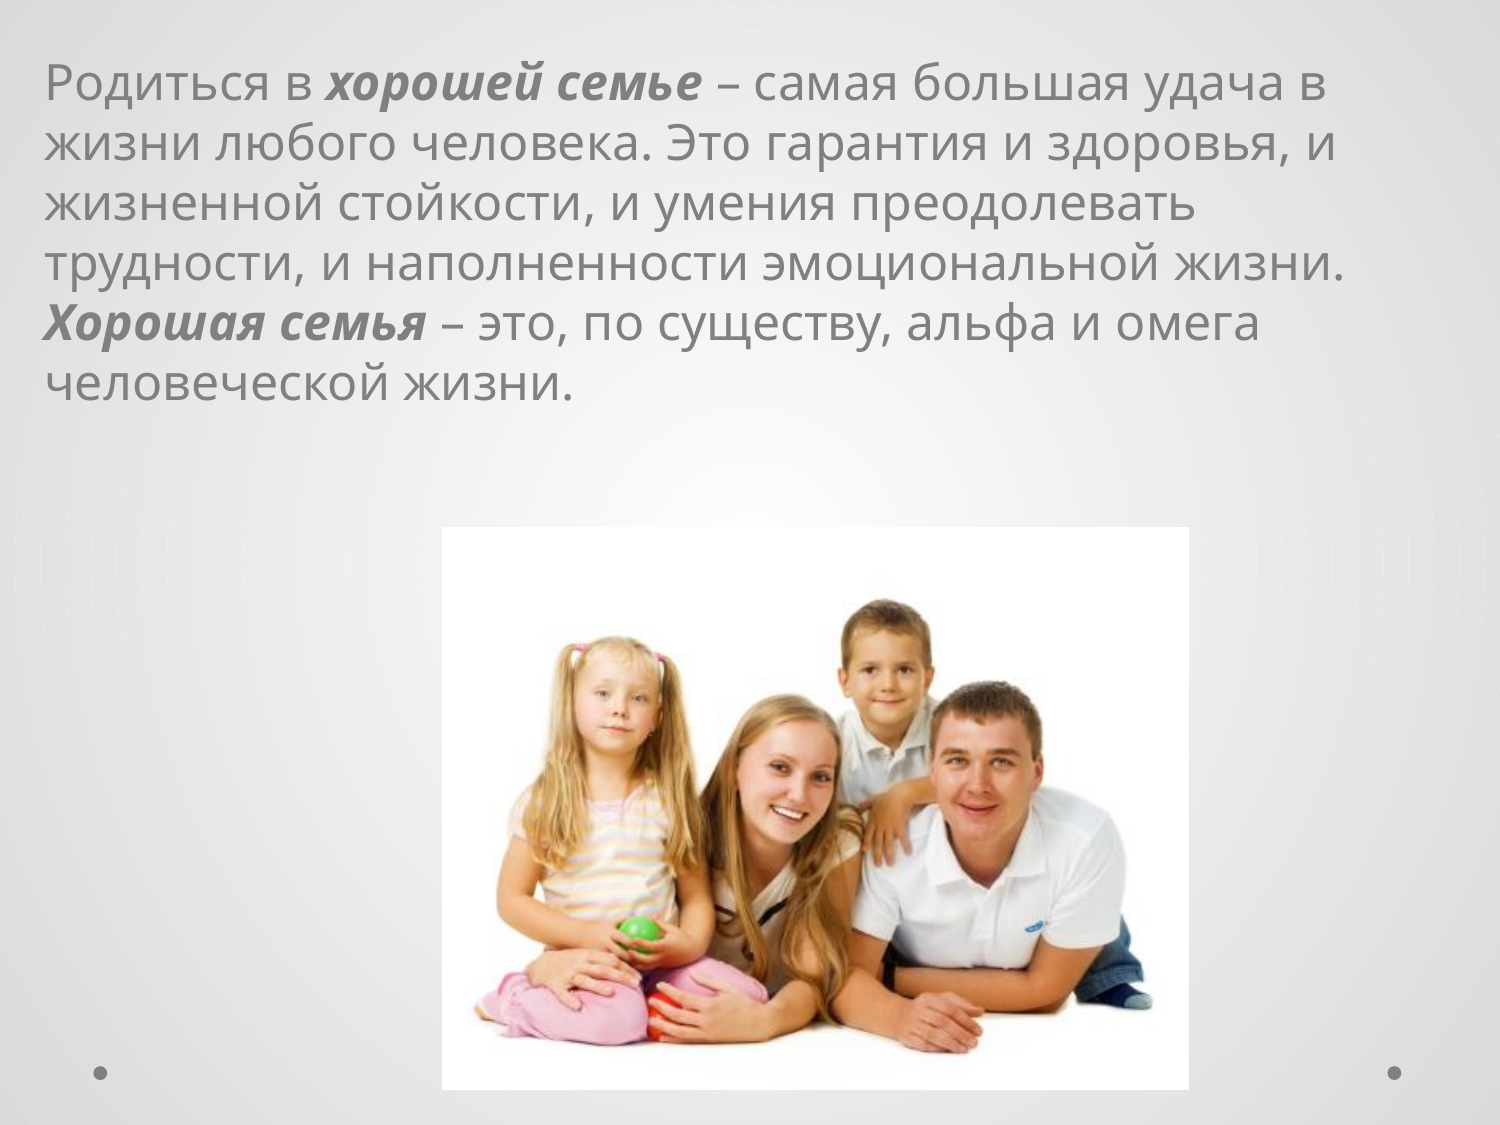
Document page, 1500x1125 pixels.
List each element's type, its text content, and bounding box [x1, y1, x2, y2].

list Родиться в хорошей семье – самая большая удача в жизни любого человека. Это гарантия и здоровья, и жизненной стойкости, и умения преодолевать трудности, и наполненности эмоциональной жизни. Хорошая семья – это, по существу, альфа и омега человеческой жизни. [29, 42, 1388, 563]
picture [442, 526, 1189, 1090]
